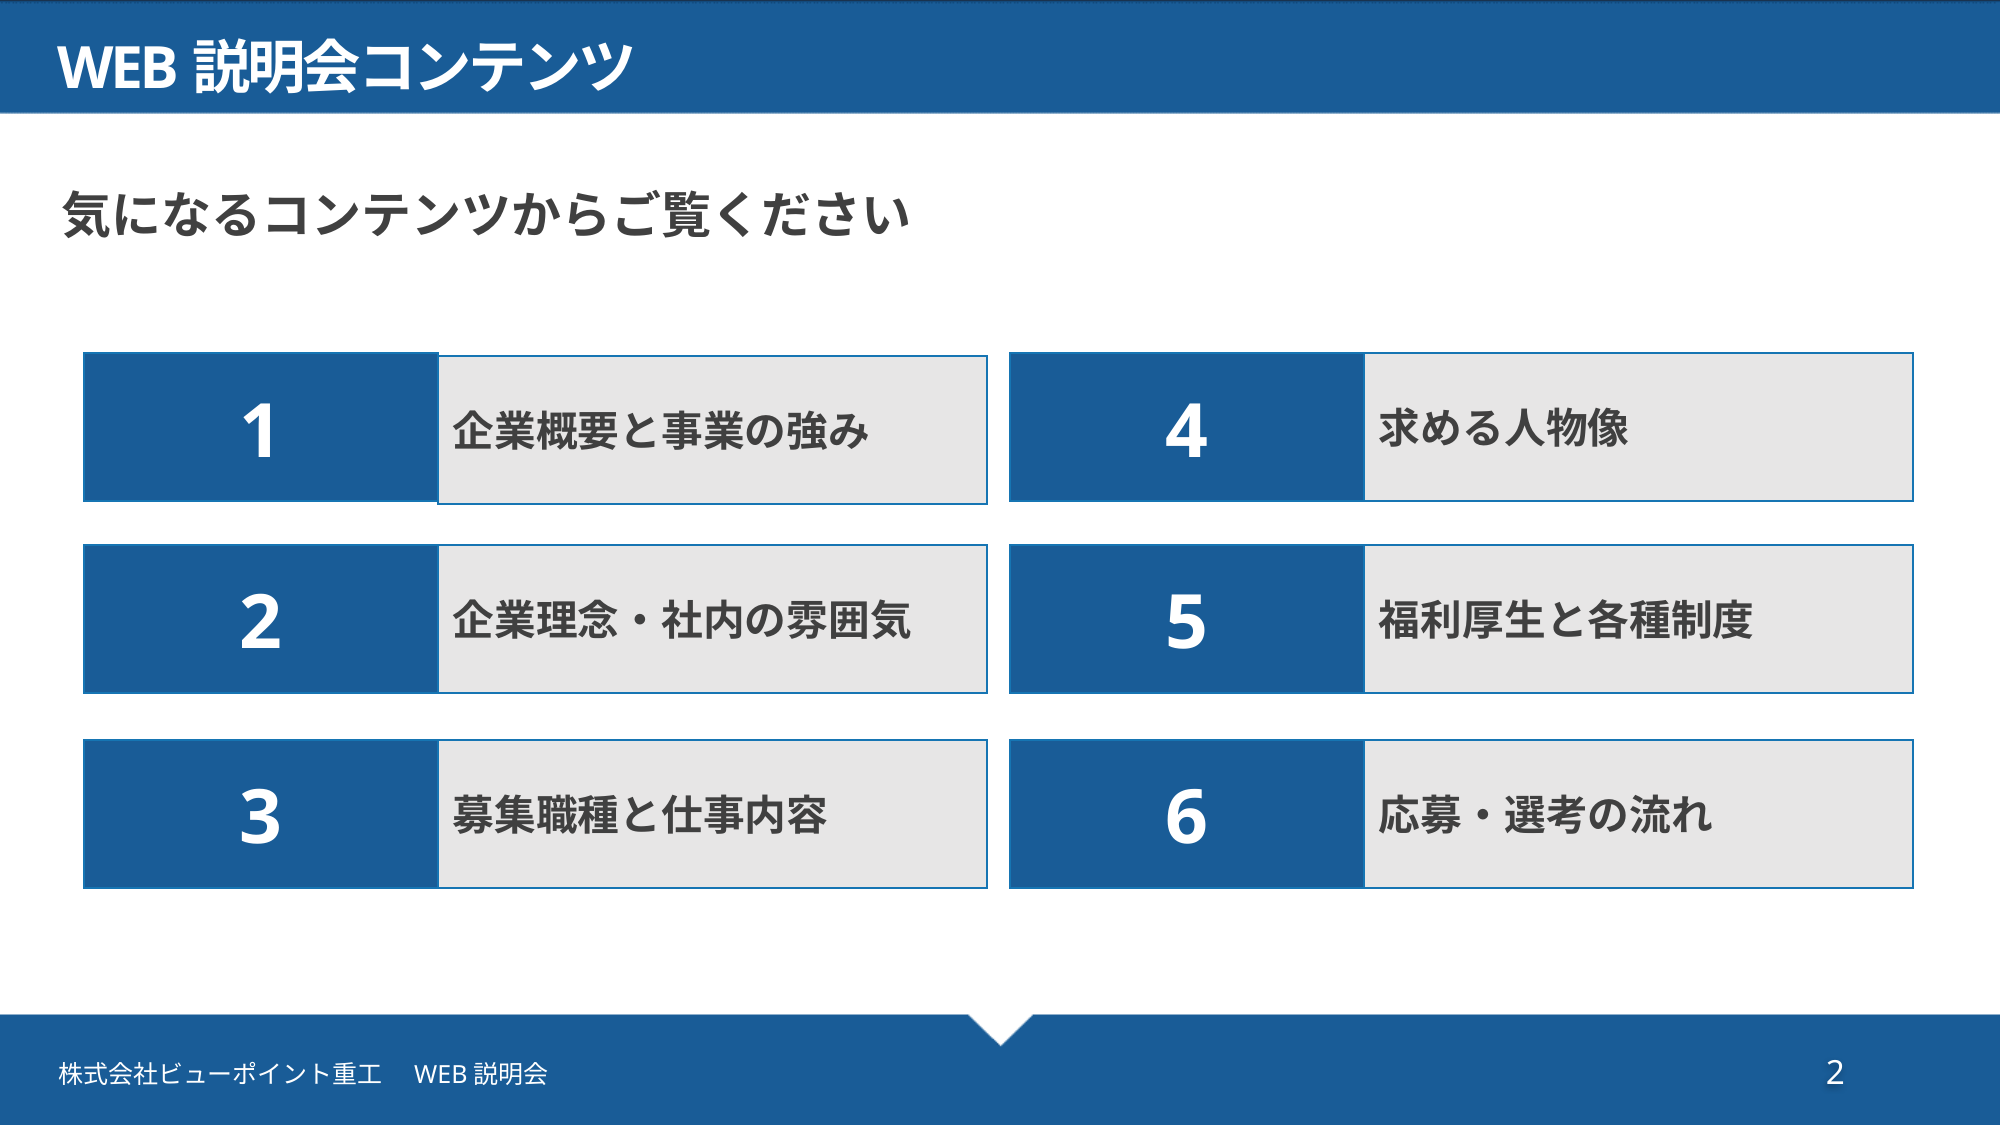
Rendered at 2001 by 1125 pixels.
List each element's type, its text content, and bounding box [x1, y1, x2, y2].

text_box 応募・選考の流れ [1363, 739, 1914, 889]
list WEB説明会コンテンツ [42, 30, 1226, 105]
text_box 企業概要と事業の強み [437, 355, 988, 505]
text_box 募集職種と仕事内容 [437, 739, 988, 889]
text_box 求める人物像 [1363, 352, 1914, 502]
text_box 気になるコンテンツからご覧ください [46, 176, 927, 251]
text_box 4 [1009, 352, 1363, 502]
text_box 福利厚生と各種制度 [1363, 544, 1914, 694]
picture [0, 0, 2000, 1125]
text_box 1 [83, 352, 439, 502]
text_box 3 [83, 739, 437, 889]
text_box 企業理念・社内の雰囲気 [437, 544, 988, 694]
text_box 6 [1009, 739, 1363, 889]
text_box 5 [1009, 544, 1363, 694]
text_box 2 [83, 544, 437, 694]
